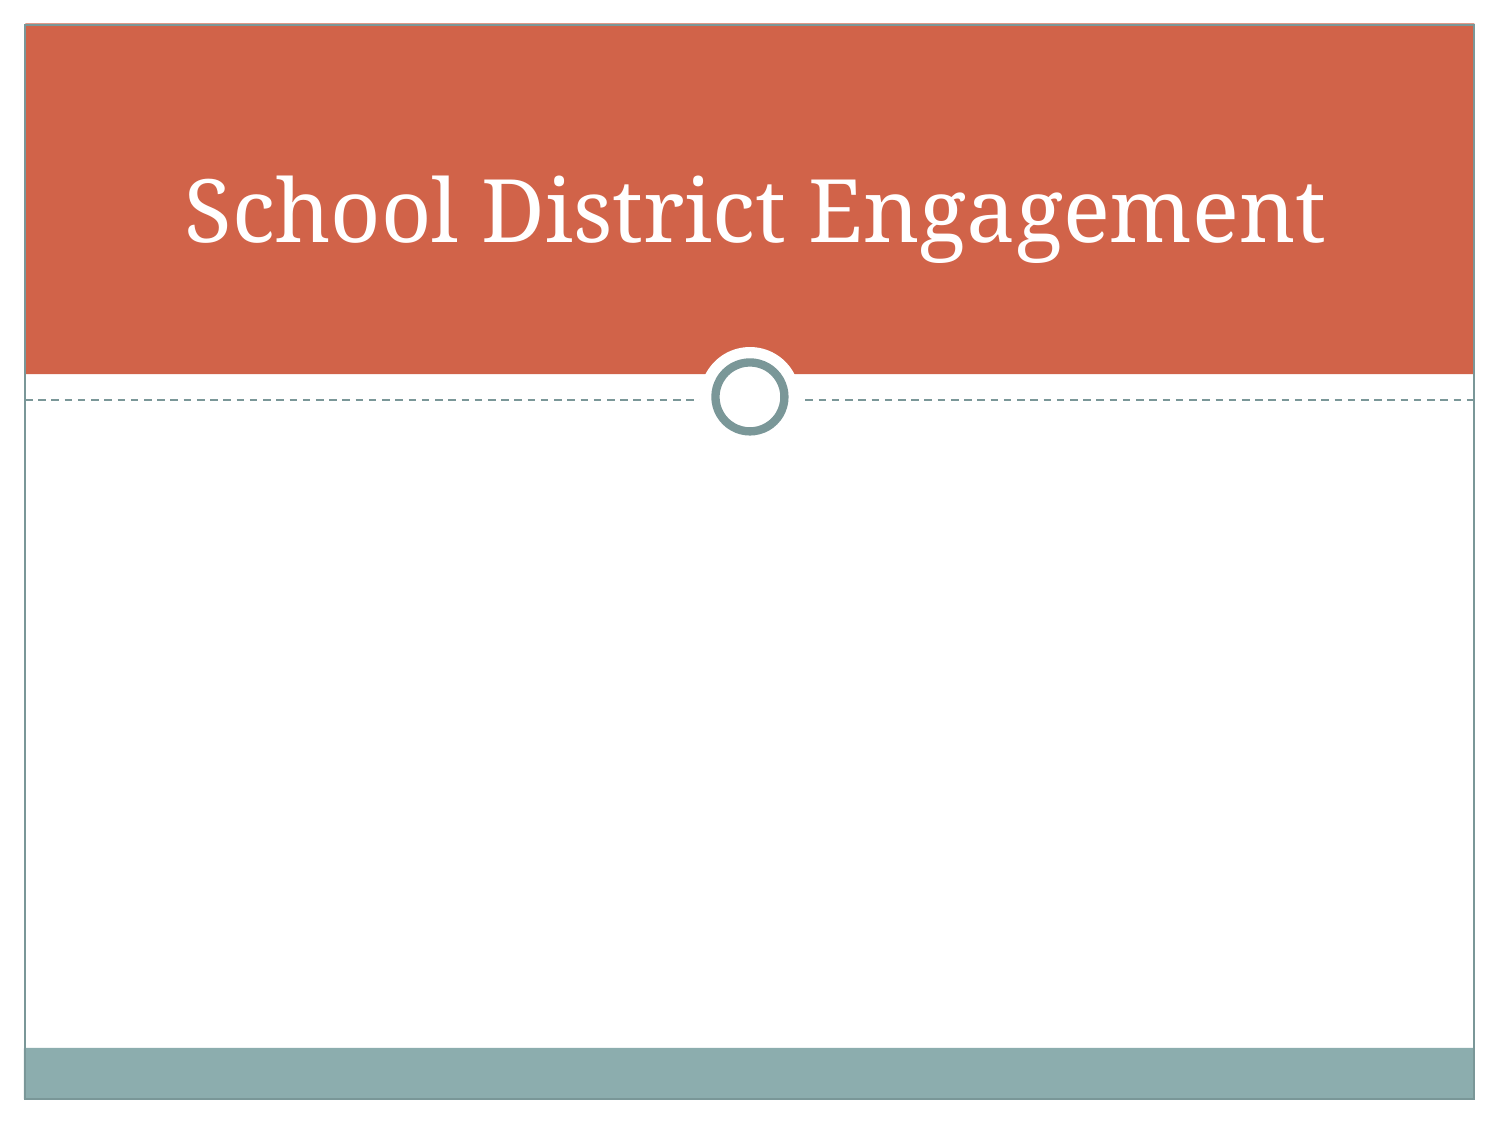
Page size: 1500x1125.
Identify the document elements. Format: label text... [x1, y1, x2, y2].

title School District Engagement [118, 24, 1394, 275]
